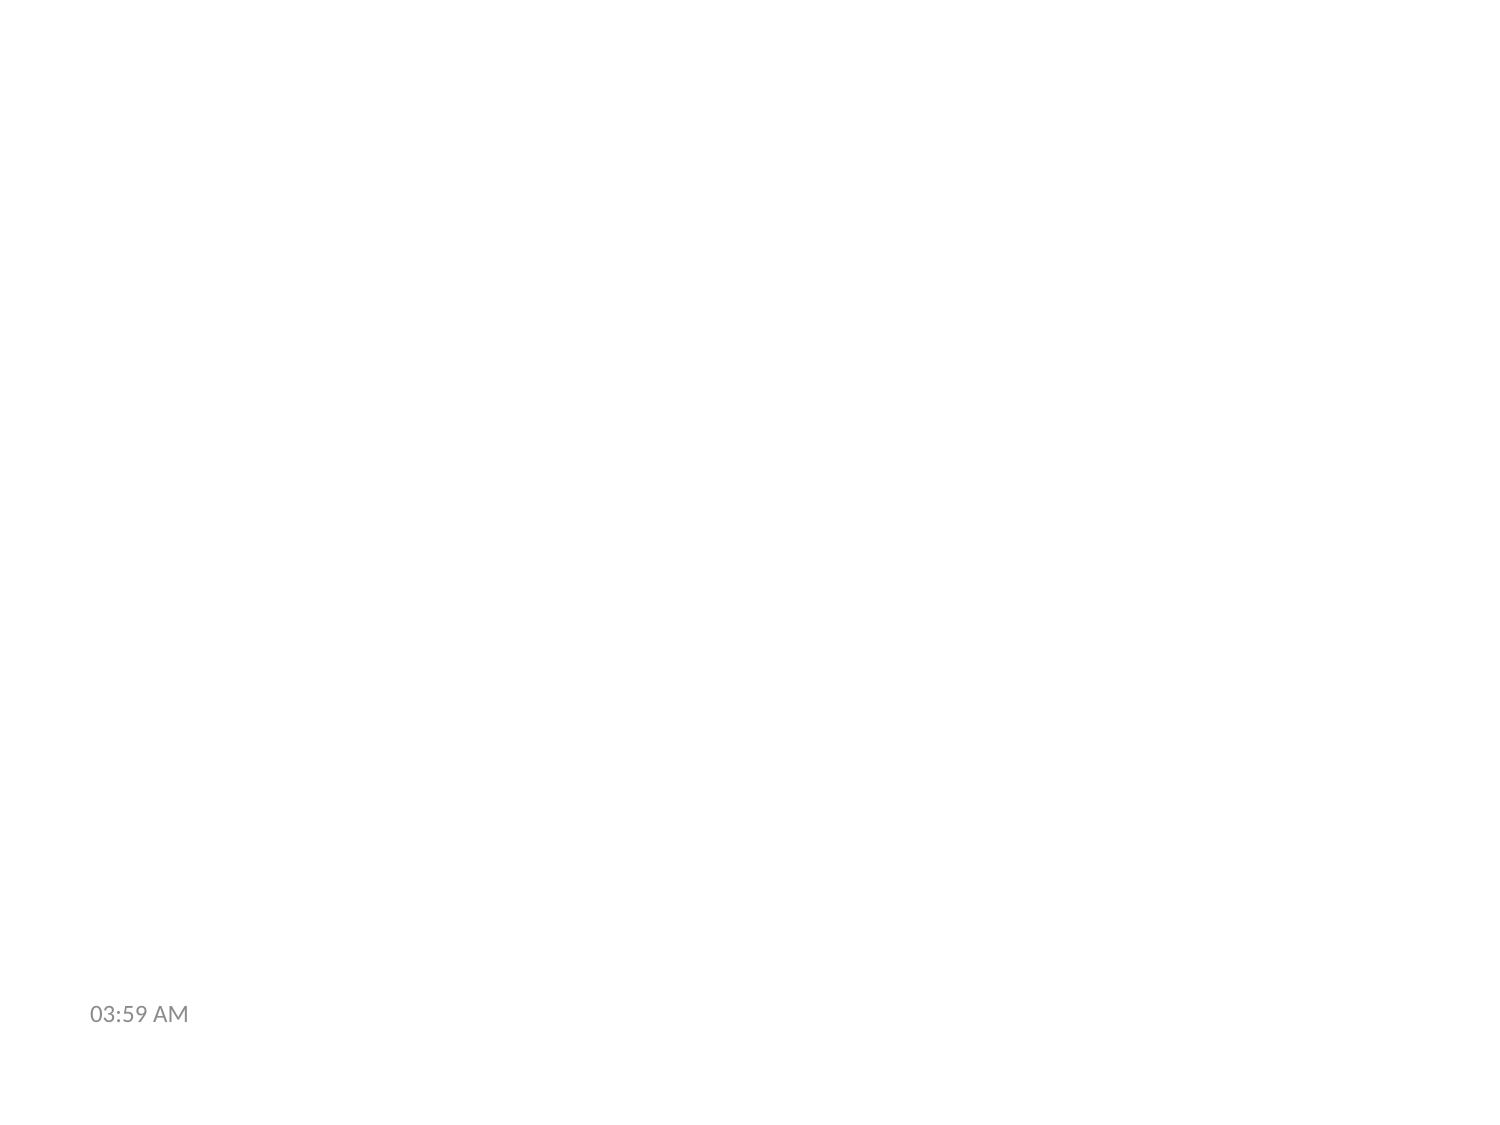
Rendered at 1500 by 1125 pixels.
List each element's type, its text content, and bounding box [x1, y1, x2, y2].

text_box 3:35 PM [75, 982, 425, 1043]
